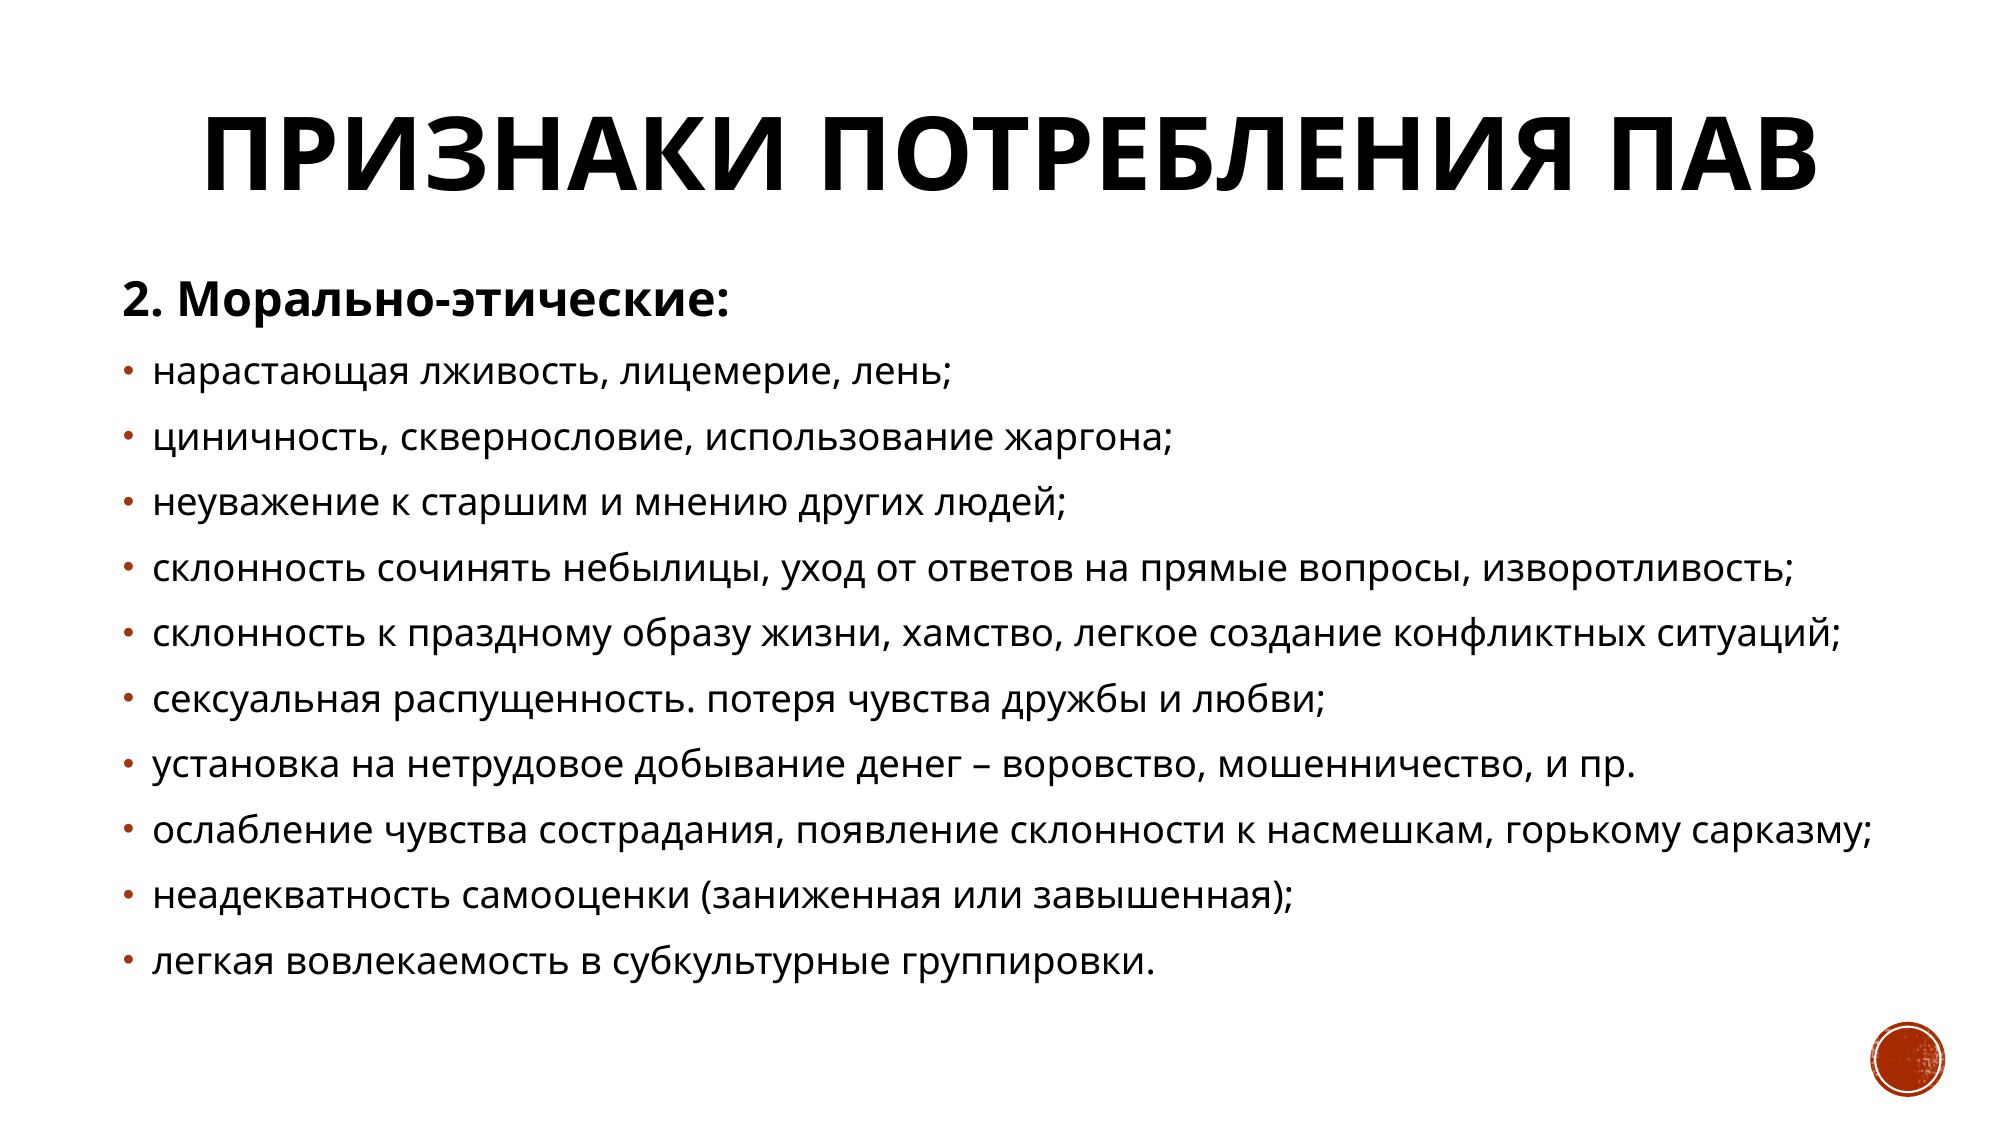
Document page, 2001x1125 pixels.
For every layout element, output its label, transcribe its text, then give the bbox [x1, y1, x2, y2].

list 2. Морально-этические: нарастающая лживость, лицемерие, лень; циничность, сквернословие, использование жаргона; неуважение к старшим и мнению других людей; склонность сочинять небылицы, уход от ответов на прямые вопросы, изворотливость; склонность к праздному образу жизни, хамство, легкое создание конфликтных ситуаций; сексуальная распущенность. потеря чувства дружбы и любви; установка на нетрудовое добывание денег – воровство, мошенничество, и пр. ослабление чувства сострадания, появление склонности к насмешкам, горькому сарказму; неадекватность самооценки (заниженная или завышенная); легкая вовлекаемость в субкультурные группировки. [108, 267, 1892, 1028]
title Признаки потребления ПАВ [73, 25, 1947, 290]
